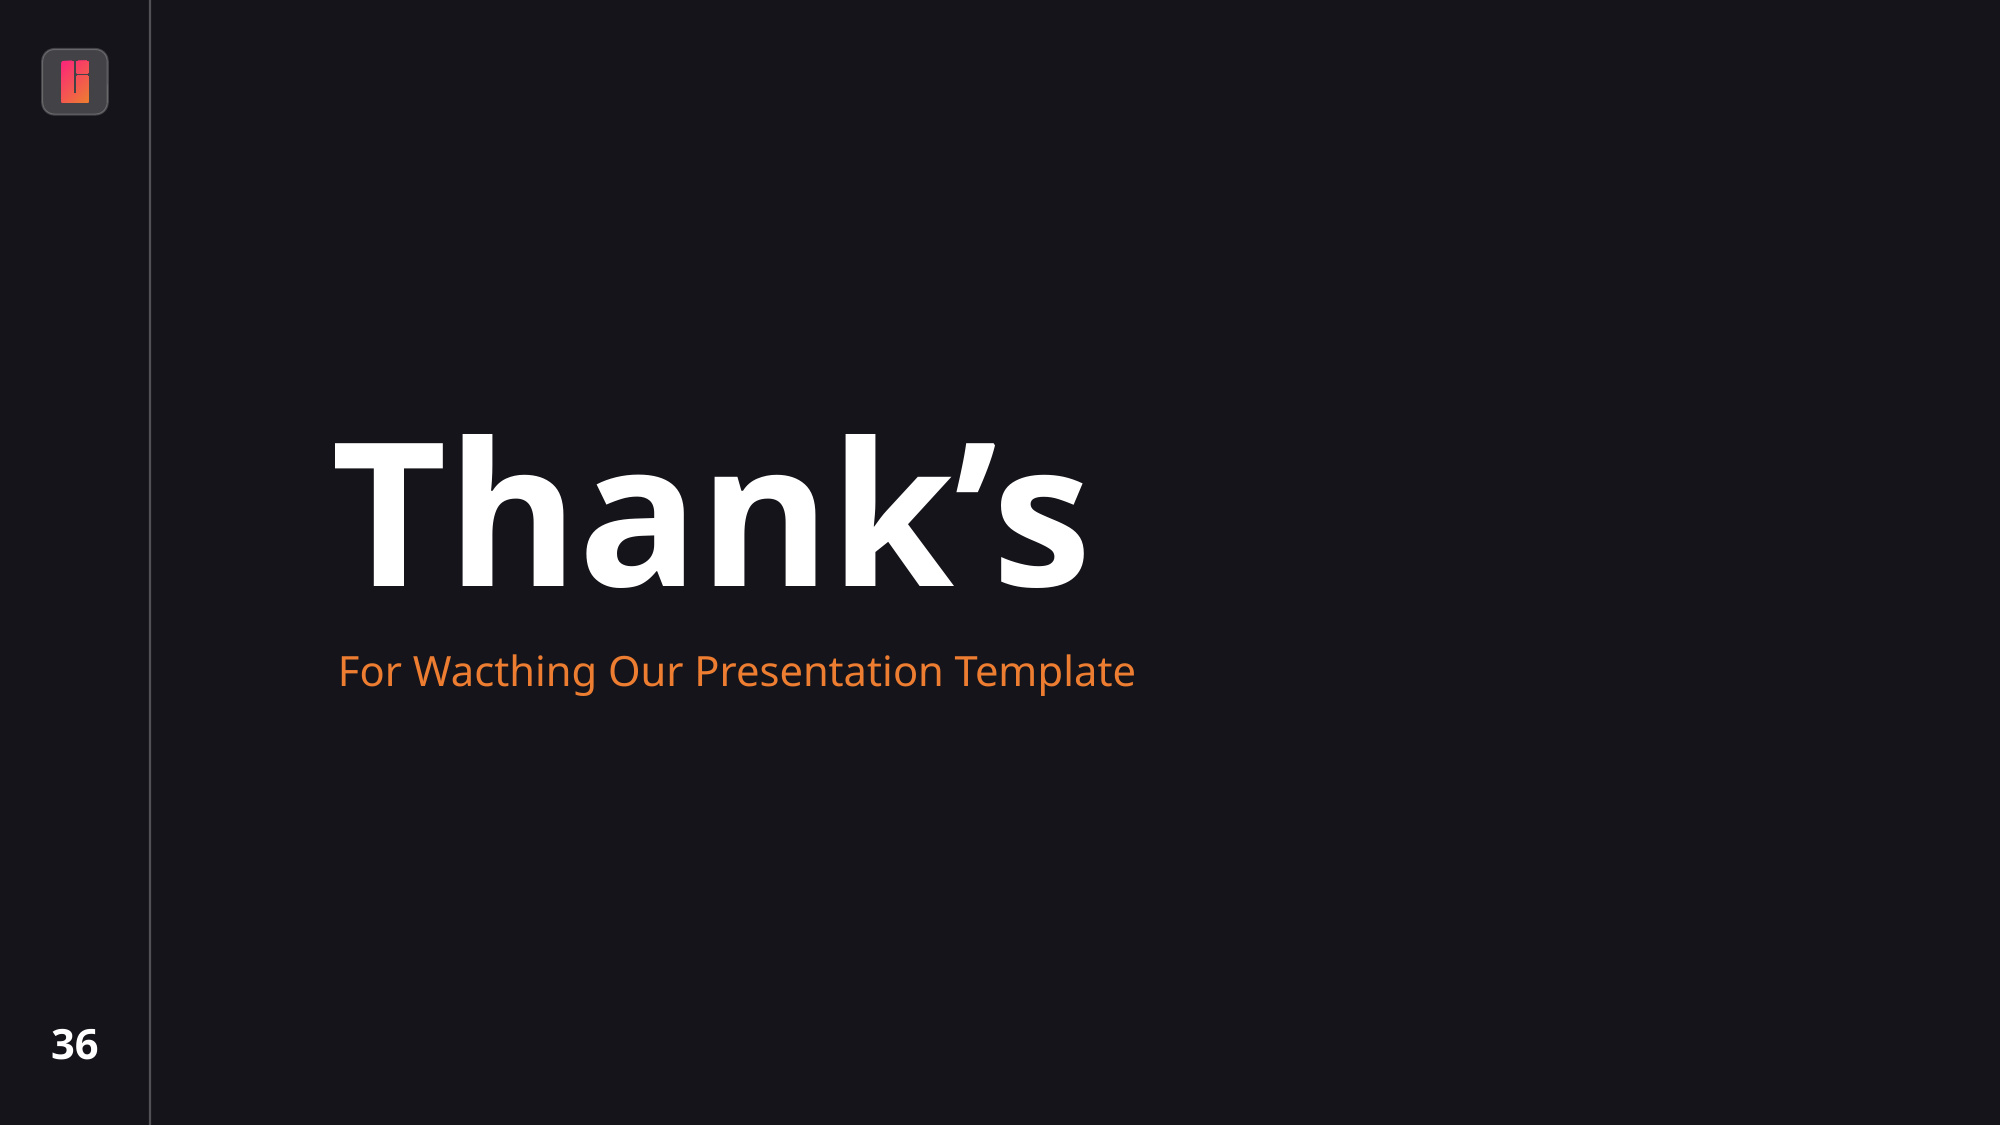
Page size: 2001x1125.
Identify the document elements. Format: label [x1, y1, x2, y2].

picture [317, 137, 1835, 987]
